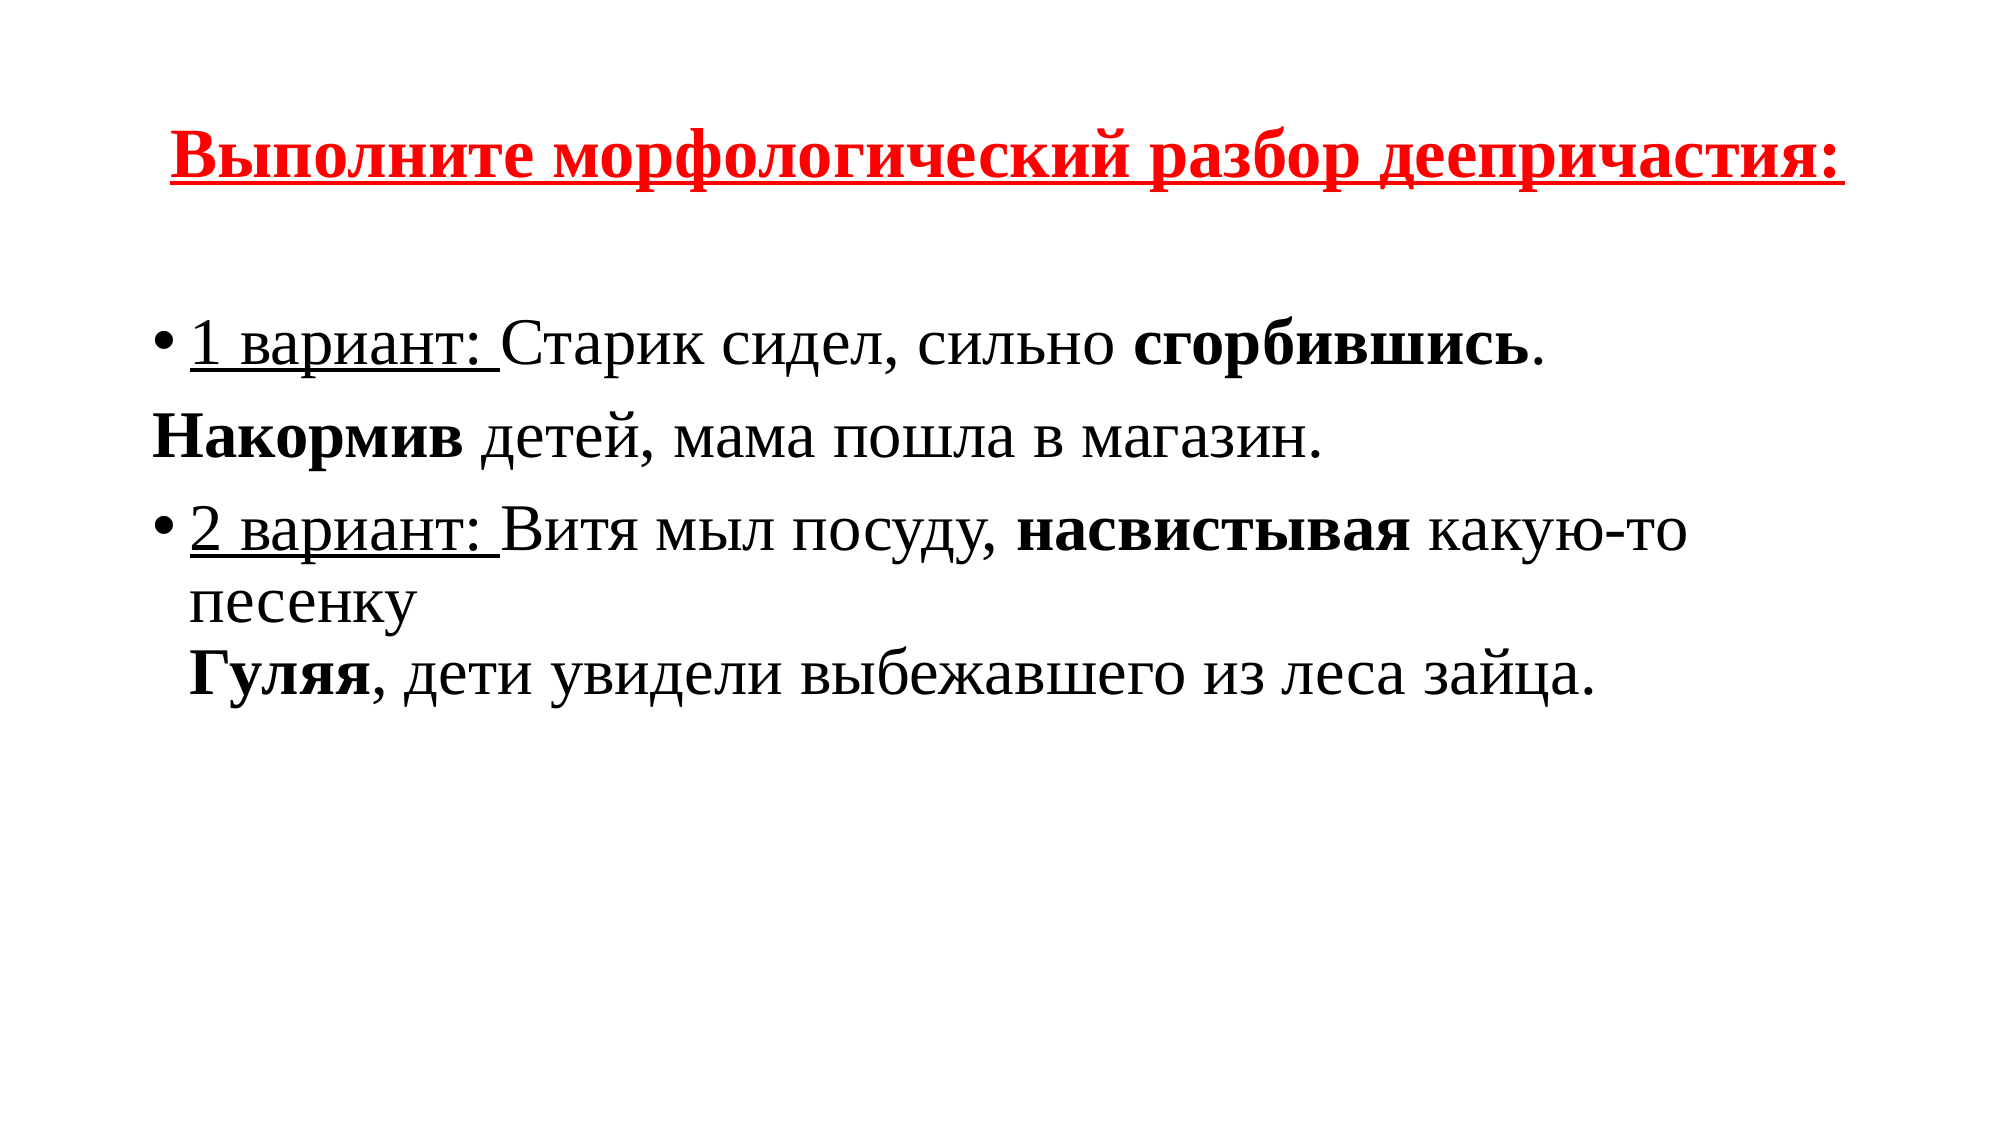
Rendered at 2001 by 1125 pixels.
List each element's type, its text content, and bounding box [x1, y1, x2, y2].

title Выполните морфологический разбор деепричастия: [137, 97, 1863, 299]
list 1 вариант: Старик сидел, сильно сгорбившись. Накормив детей, мама пошла в магазин. 2 вариант: Витя мыл посуду, насвистывая какую-то песенку Гуляя, дети увидели выбежавшего из леса зайца. [137, 299, 1863, 1014]
